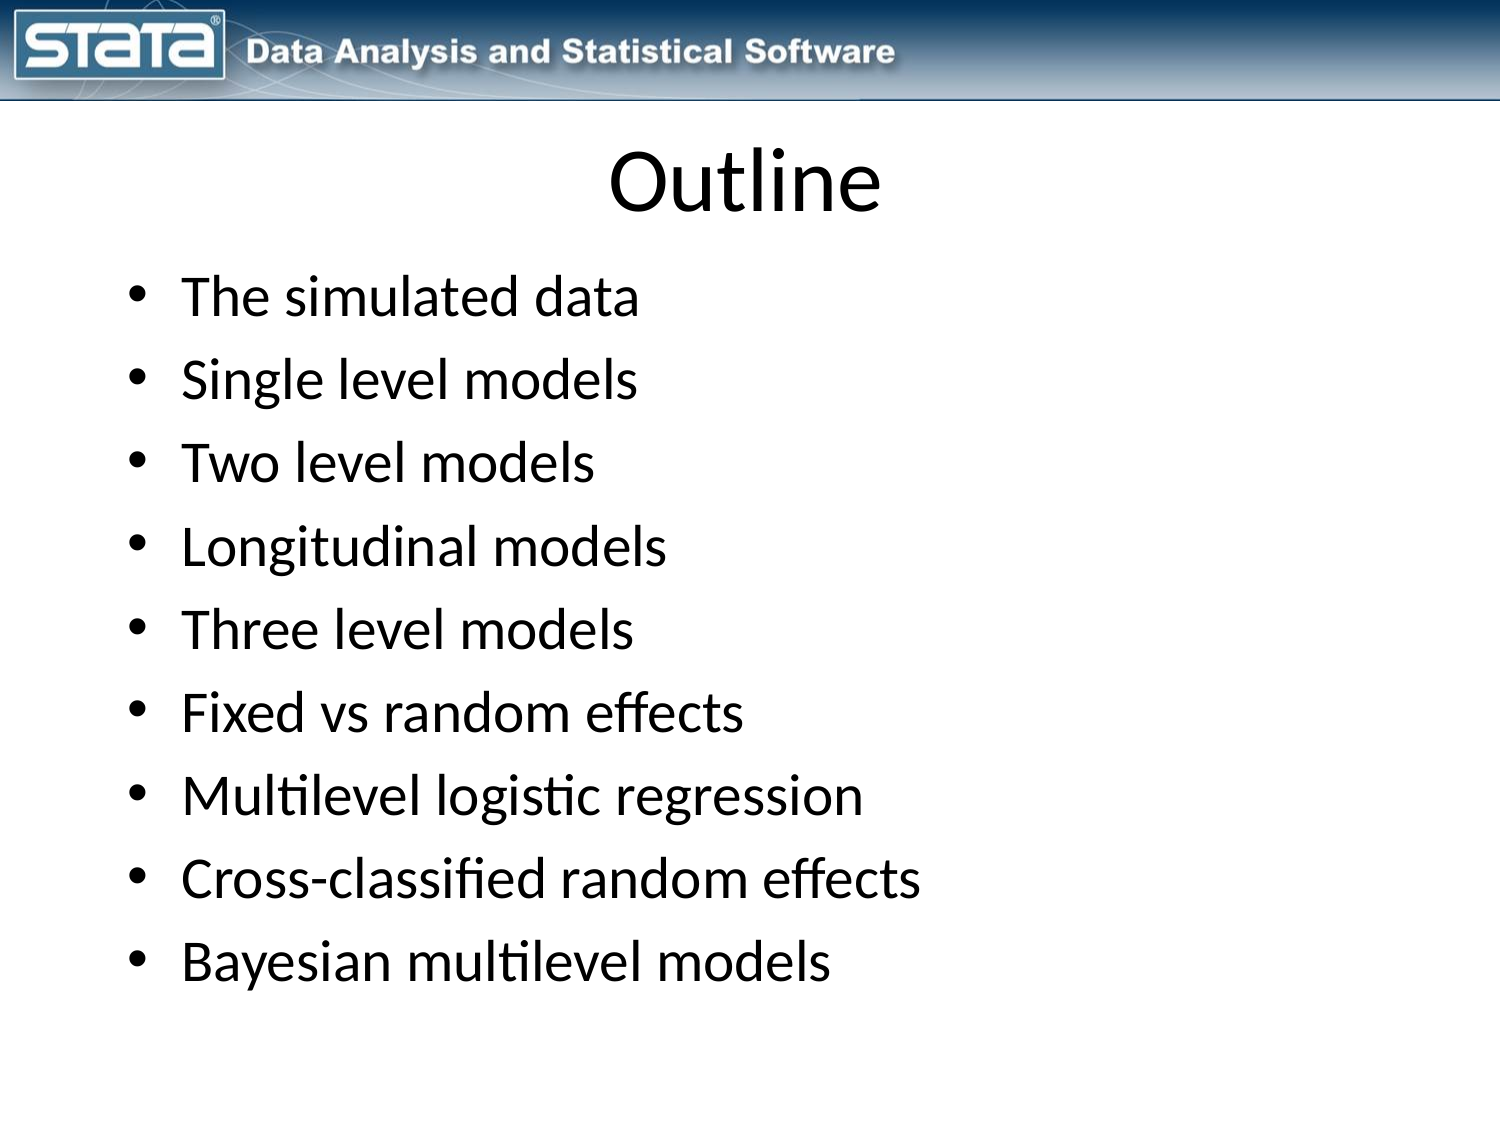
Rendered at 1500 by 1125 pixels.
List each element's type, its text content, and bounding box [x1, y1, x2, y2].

picture [0, 0, 1500, 102]
list The simulated data Single level models Two level models Longitudinal models Three level models Fixed vs random effects Multilevel logistic regression Cross-classified random effects Bayesian multilevel models [112, 249, 1456, 1008]
title Outline [70, 109, 1421, 250]
